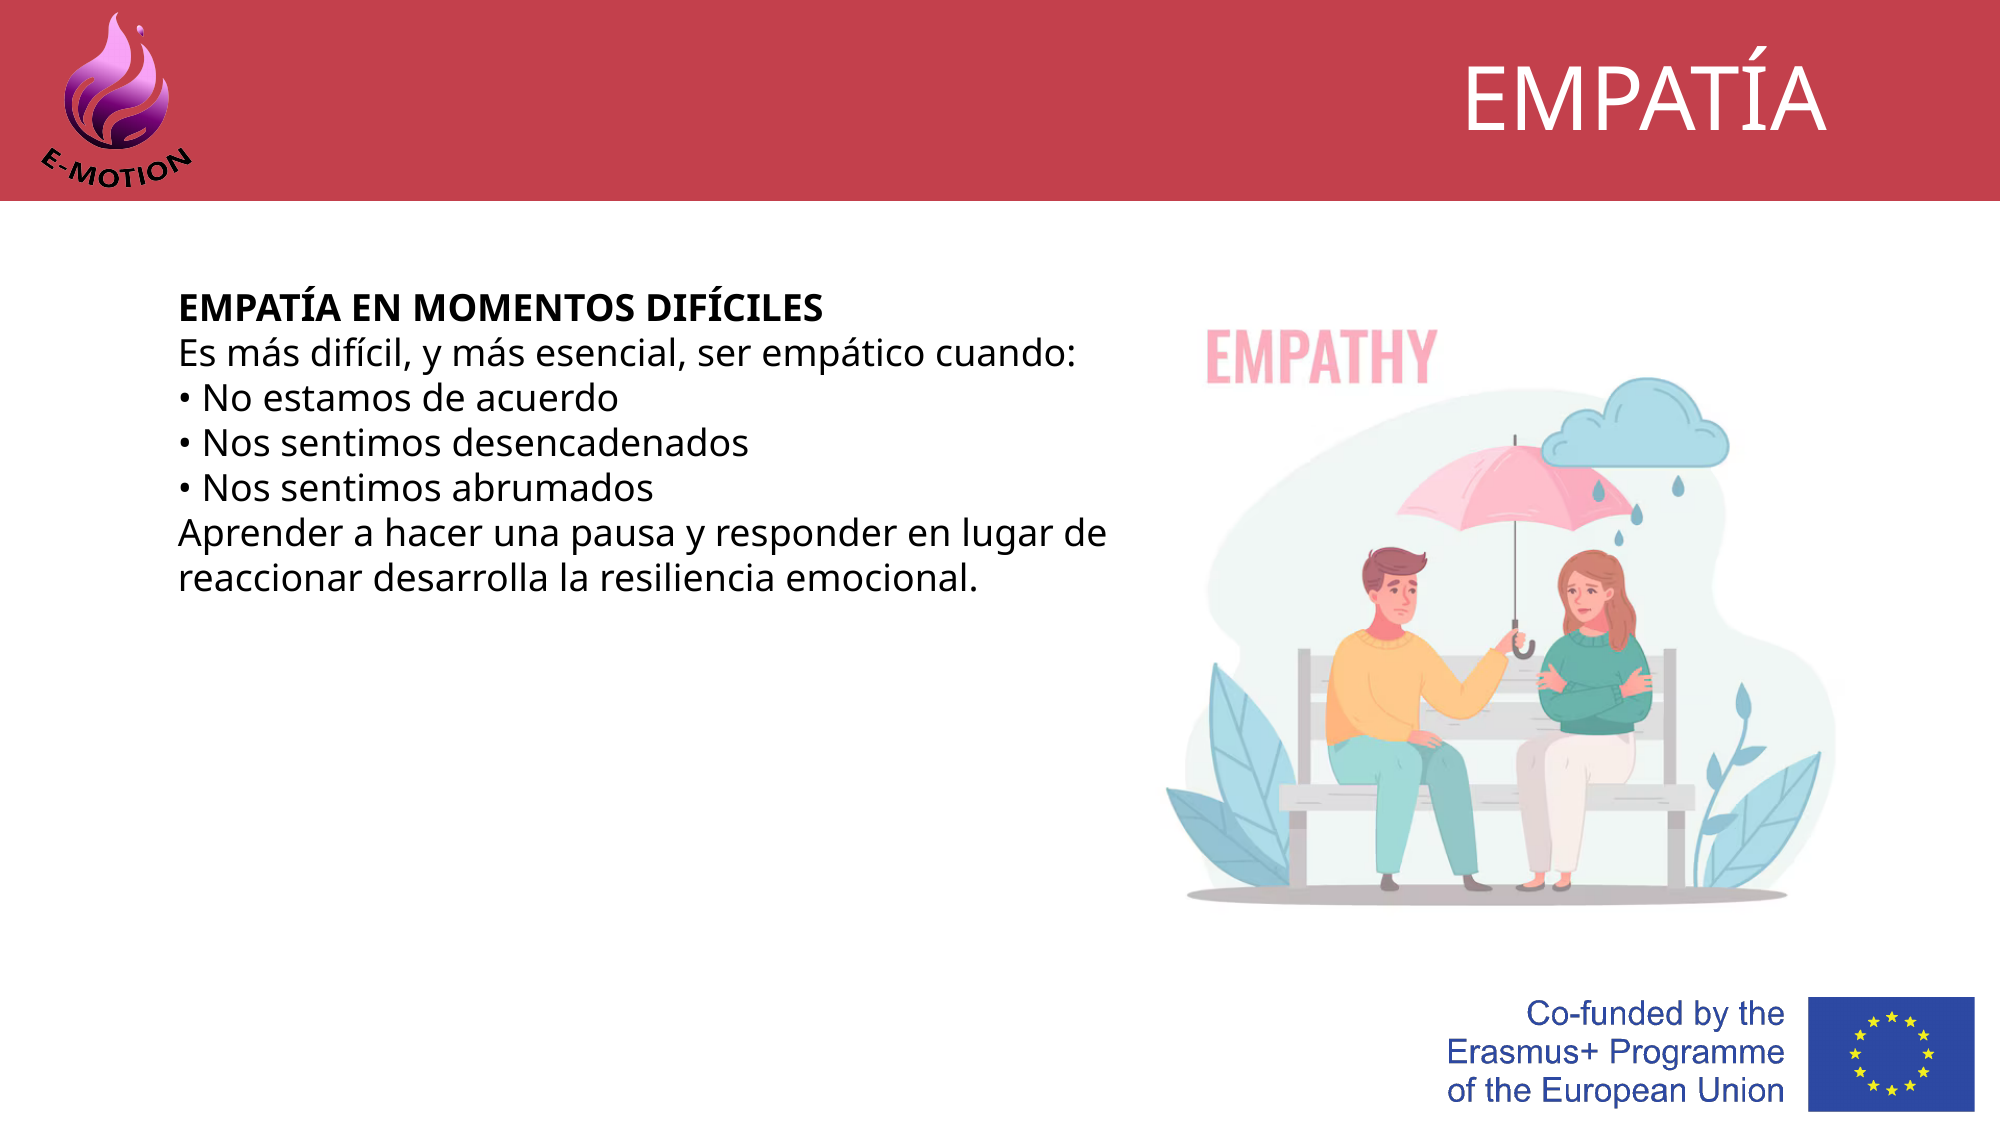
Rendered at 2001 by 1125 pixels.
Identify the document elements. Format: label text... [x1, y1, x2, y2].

picture [0, 0, 253, 247]
text_box EMPATÍA [583, 34, 1843, 276]
text_box EMPATÍA EN MOMENTOS DIFÍCILES Es más difícil, y más esencial, ser empático cuando: • No estamos de acuerdo • Nos sentimos desencadenados • Nos sentimos abrumados Aprender a hacer una pausa y responder en lugar de reaccionar desarrolla la resiliencia emocional. [162, 276, 1105, 606]
picture [1110, 246, 1882, 983]
picture [1396, 995, 1975, 1116]
